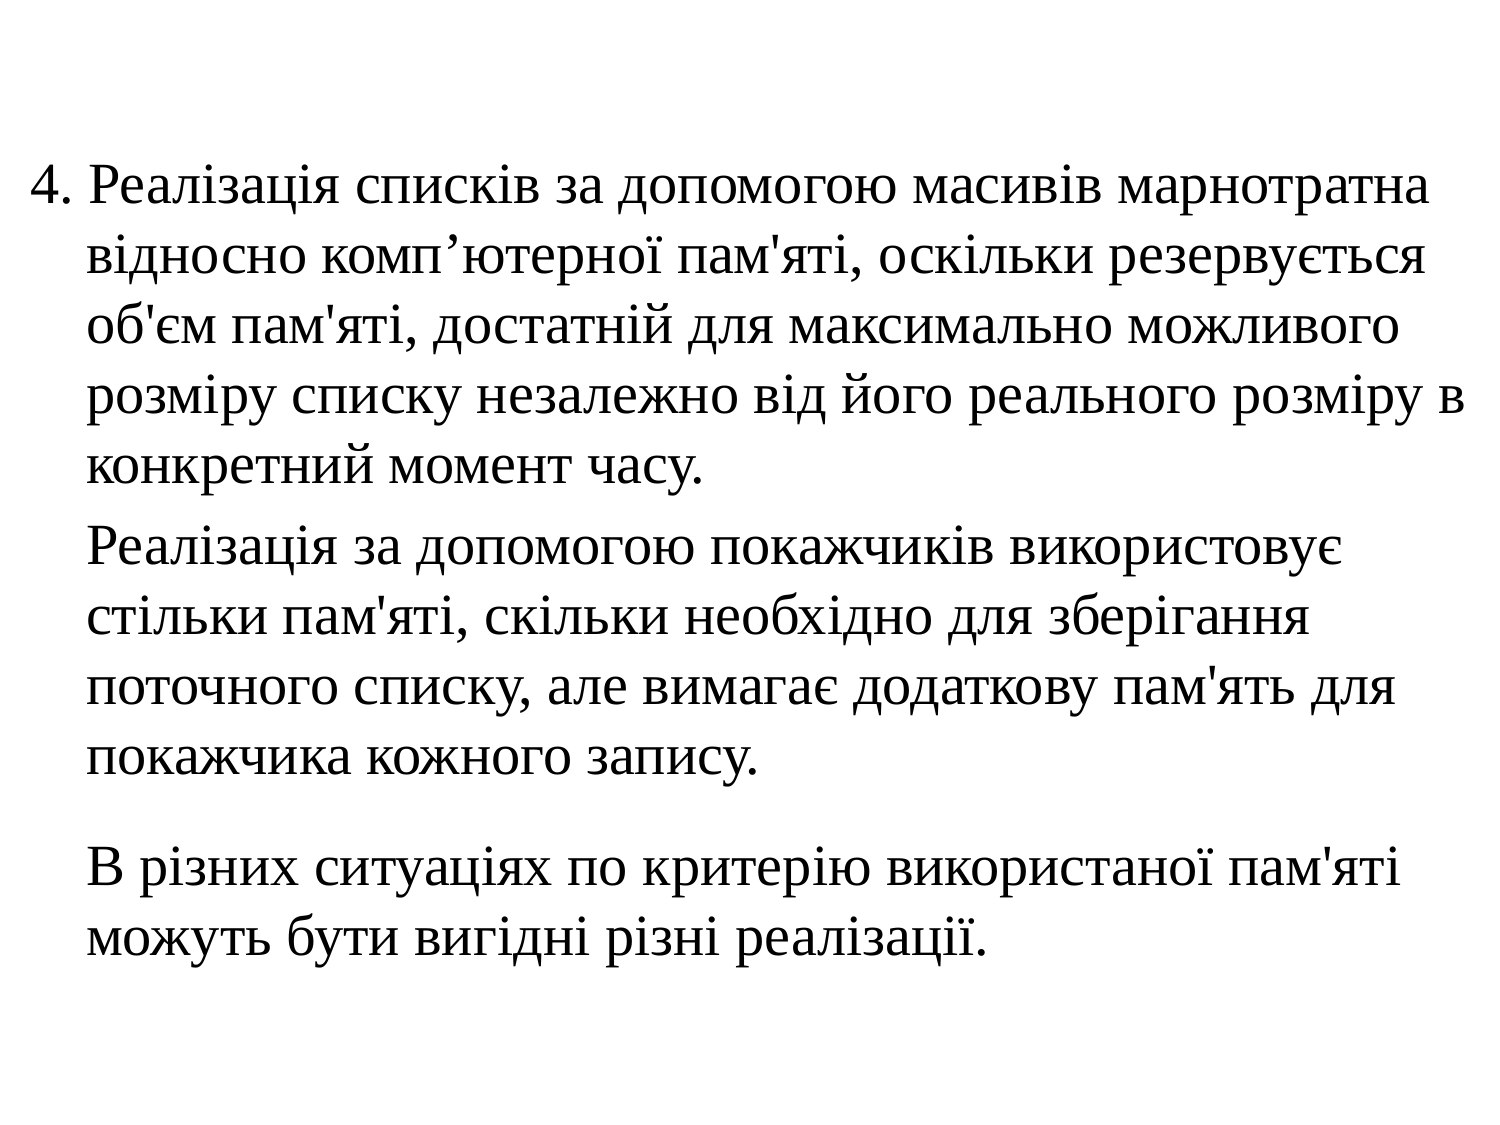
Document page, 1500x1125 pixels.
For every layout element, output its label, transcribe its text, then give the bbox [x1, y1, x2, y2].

list 4. Реалізація списків за допомогою масивів марнотратна відносно комп’ютерної пам'яті, оскільки резервується об'єм пам'яті, достатній для максимально можливого розміру списку незалежно від його реального розміру в конкретний момент часу. Реалізація за допомогою покажчиків використовує стільки пам'яті, скільки необхідно для зберігання поточного списку, але вимагає додаткову пам'ять для покажчика кожного запису. В різних ситуаціях по критерію використаної пам'яті можуть бути вигідні різні реалізації. [0, 137, 1500, 1106]
